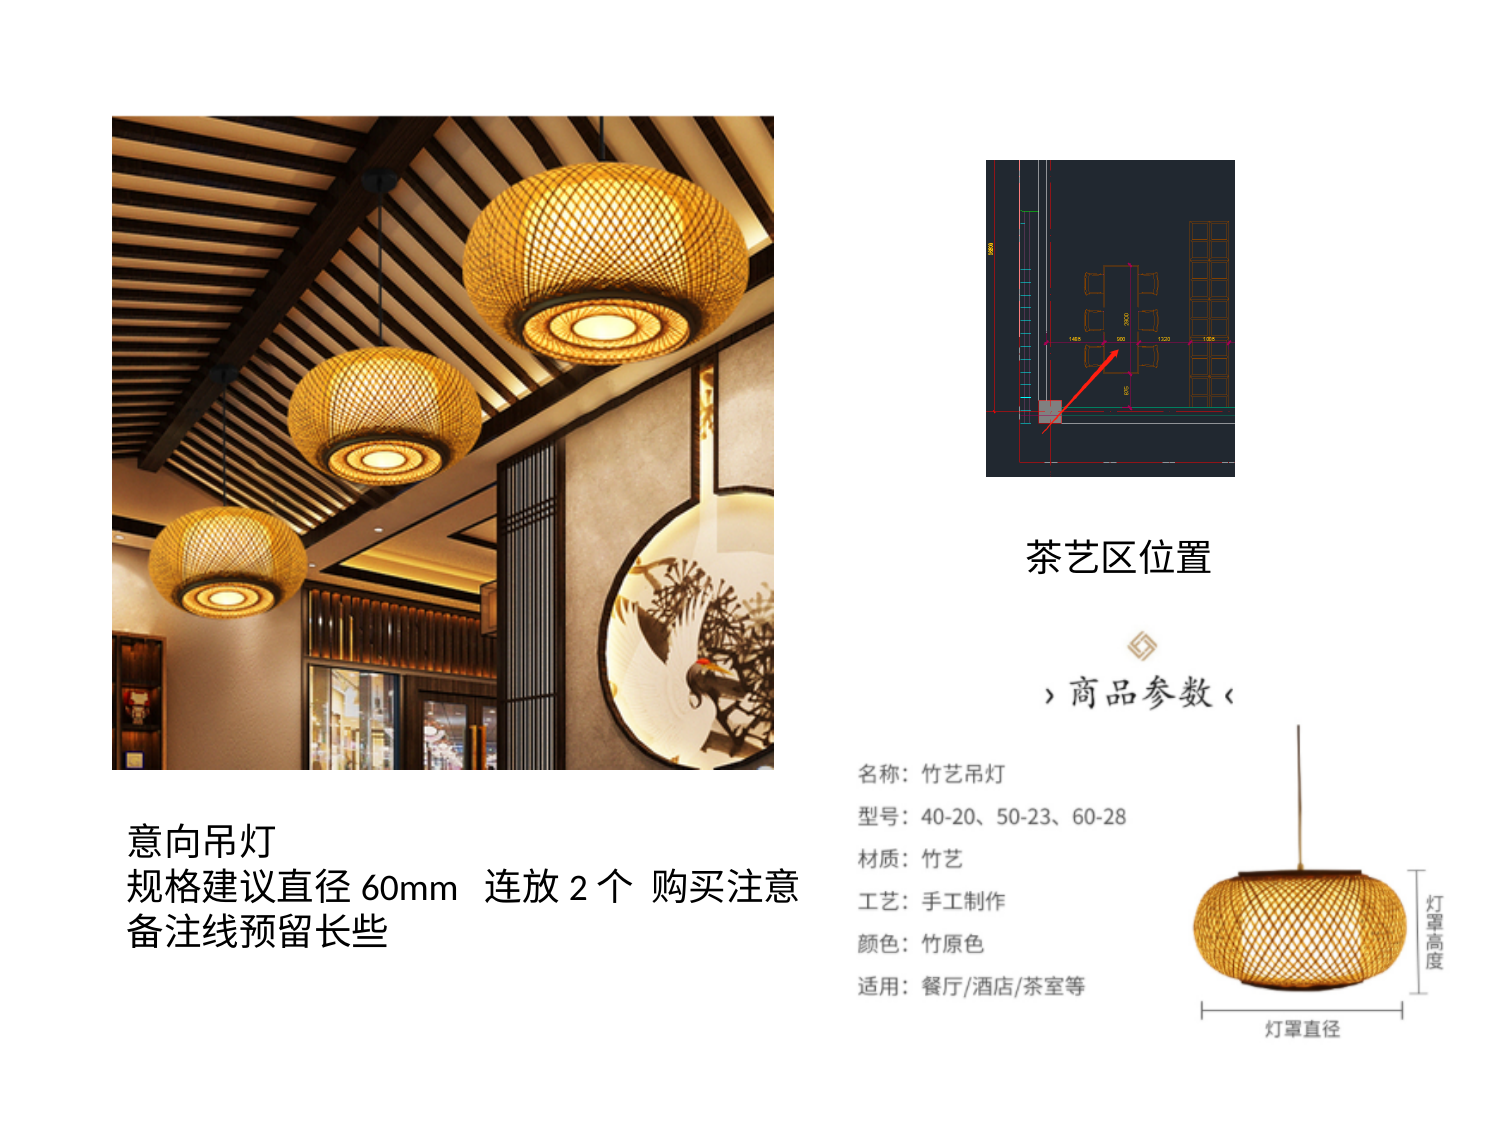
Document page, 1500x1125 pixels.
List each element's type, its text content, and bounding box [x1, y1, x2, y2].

text_box 茶艺区位置 [1011, 527, 1229, 587]
text_box 意向吊灯 规格建议直径60mm 连放2个 购买注意备注线预留长些 [112, 810, 827, 961]
picture [832, 621, 1465, 1068]
picture [111, 113, 774, 770]
picture [985, 160, 1235, 477]
